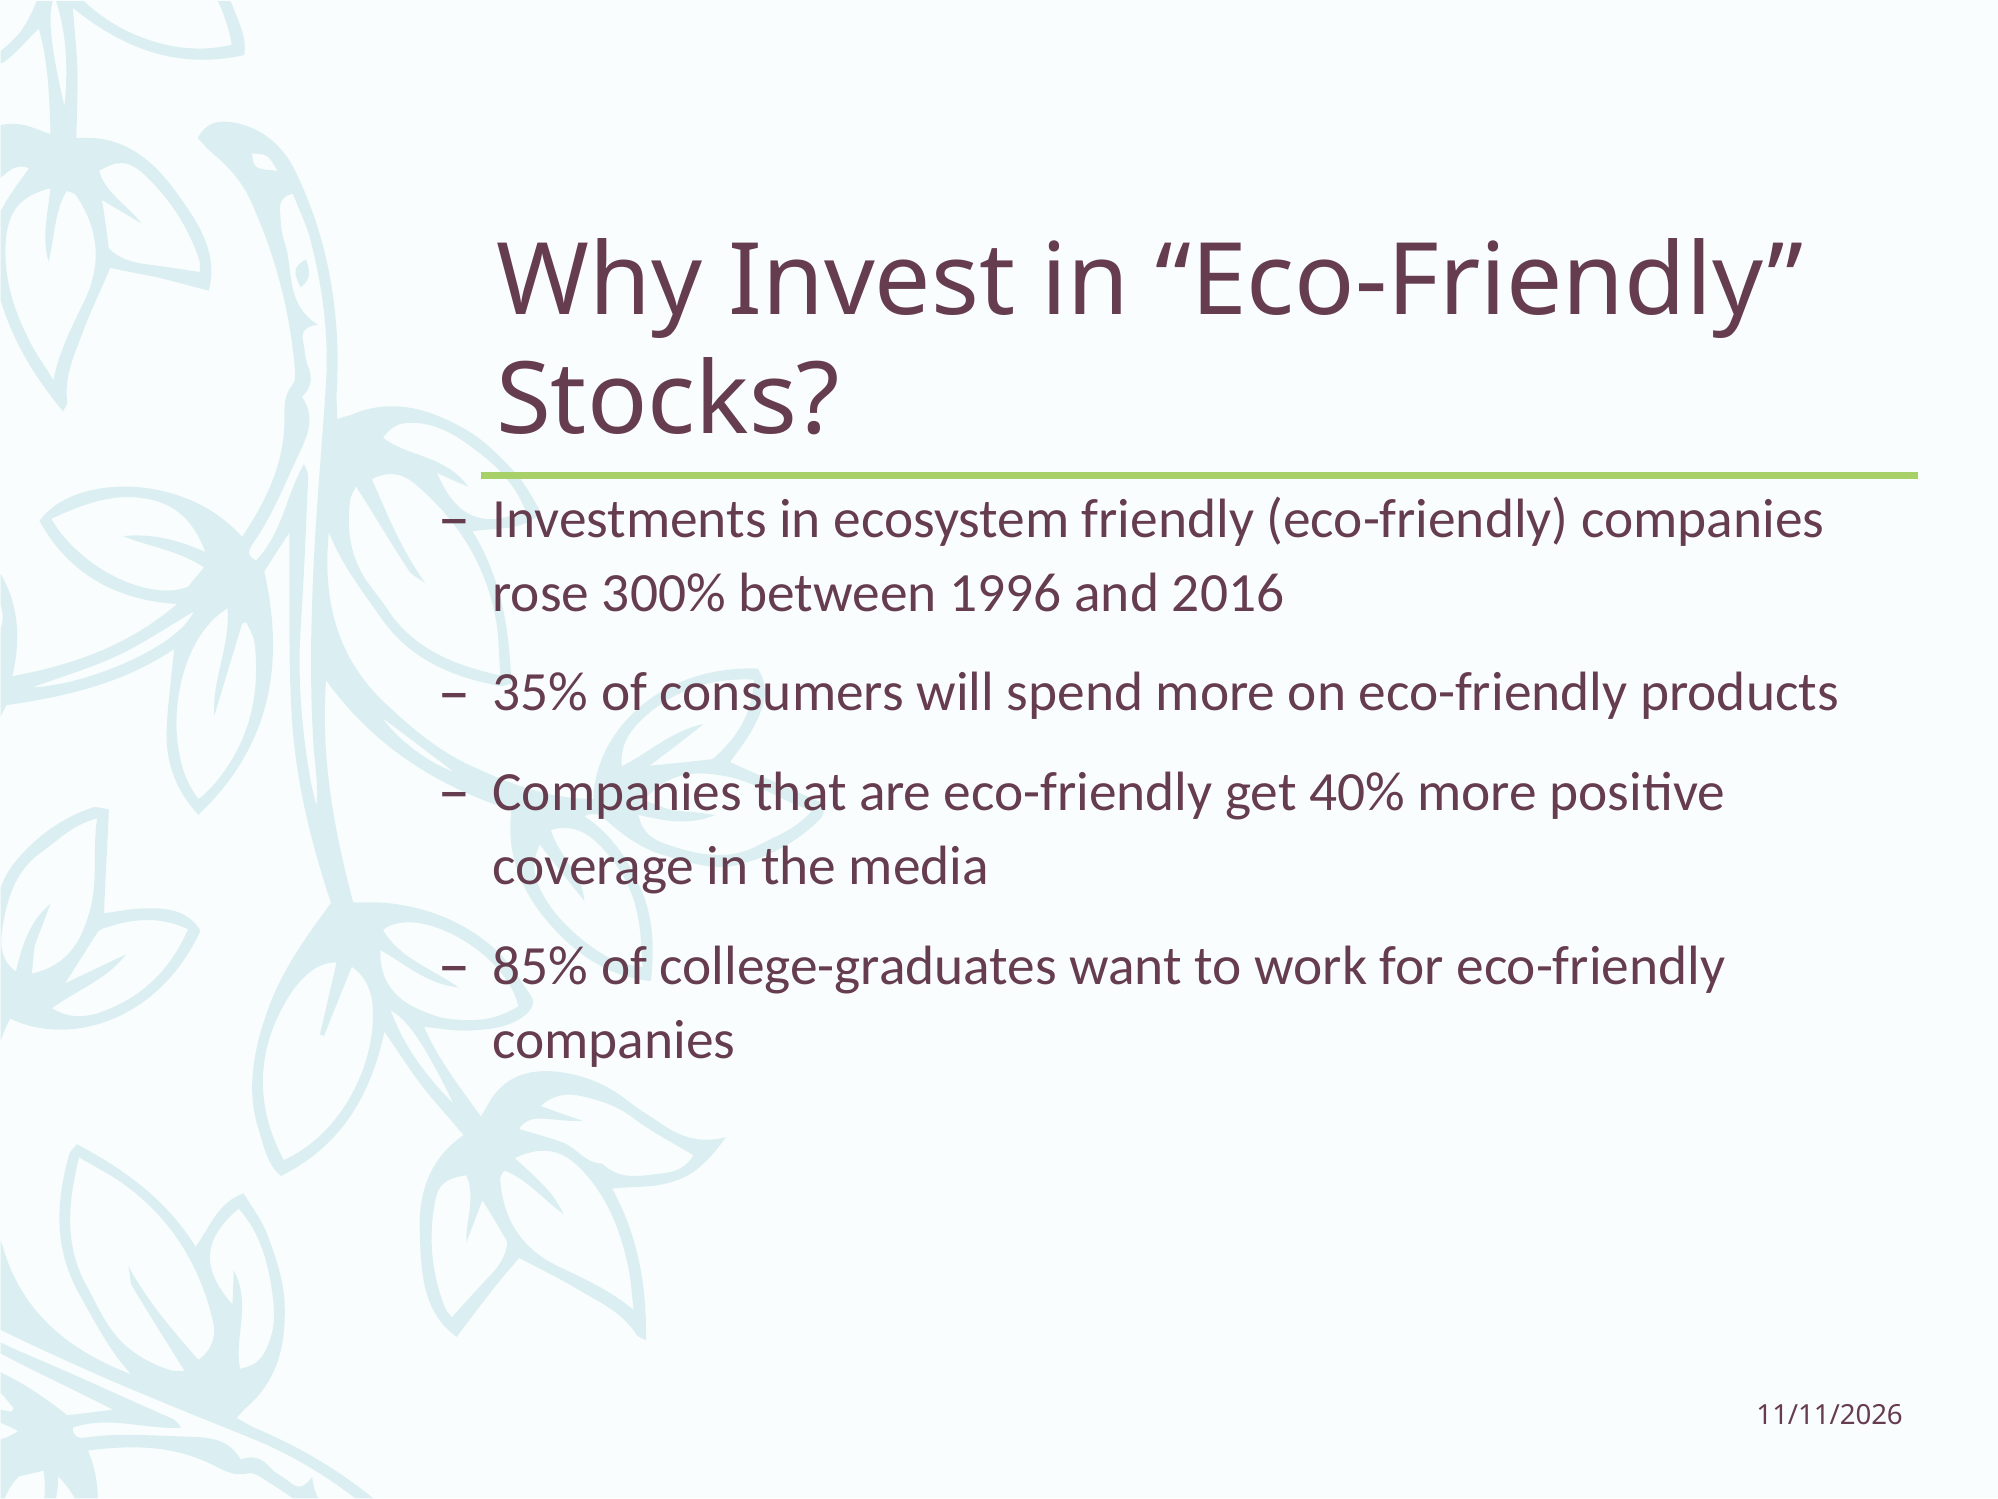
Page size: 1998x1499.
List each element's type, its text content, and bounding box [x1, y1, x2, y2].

title Why Invest in “Eco-Friendly” Stocks? [481, 211, 1940, 467]
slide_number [1468, 1375, 1918, 1456]
list Investments in ecosystem friendly (eco-friendly) companies rose 300% between 1996 and 2016 35% of consumers will spend more on eco-friendly products Companies that are eco-friendly get 40% more positive coverage in the media 85% of college-graduates want to work for eco-friendly companies [425, 466, 1865, 1290]
